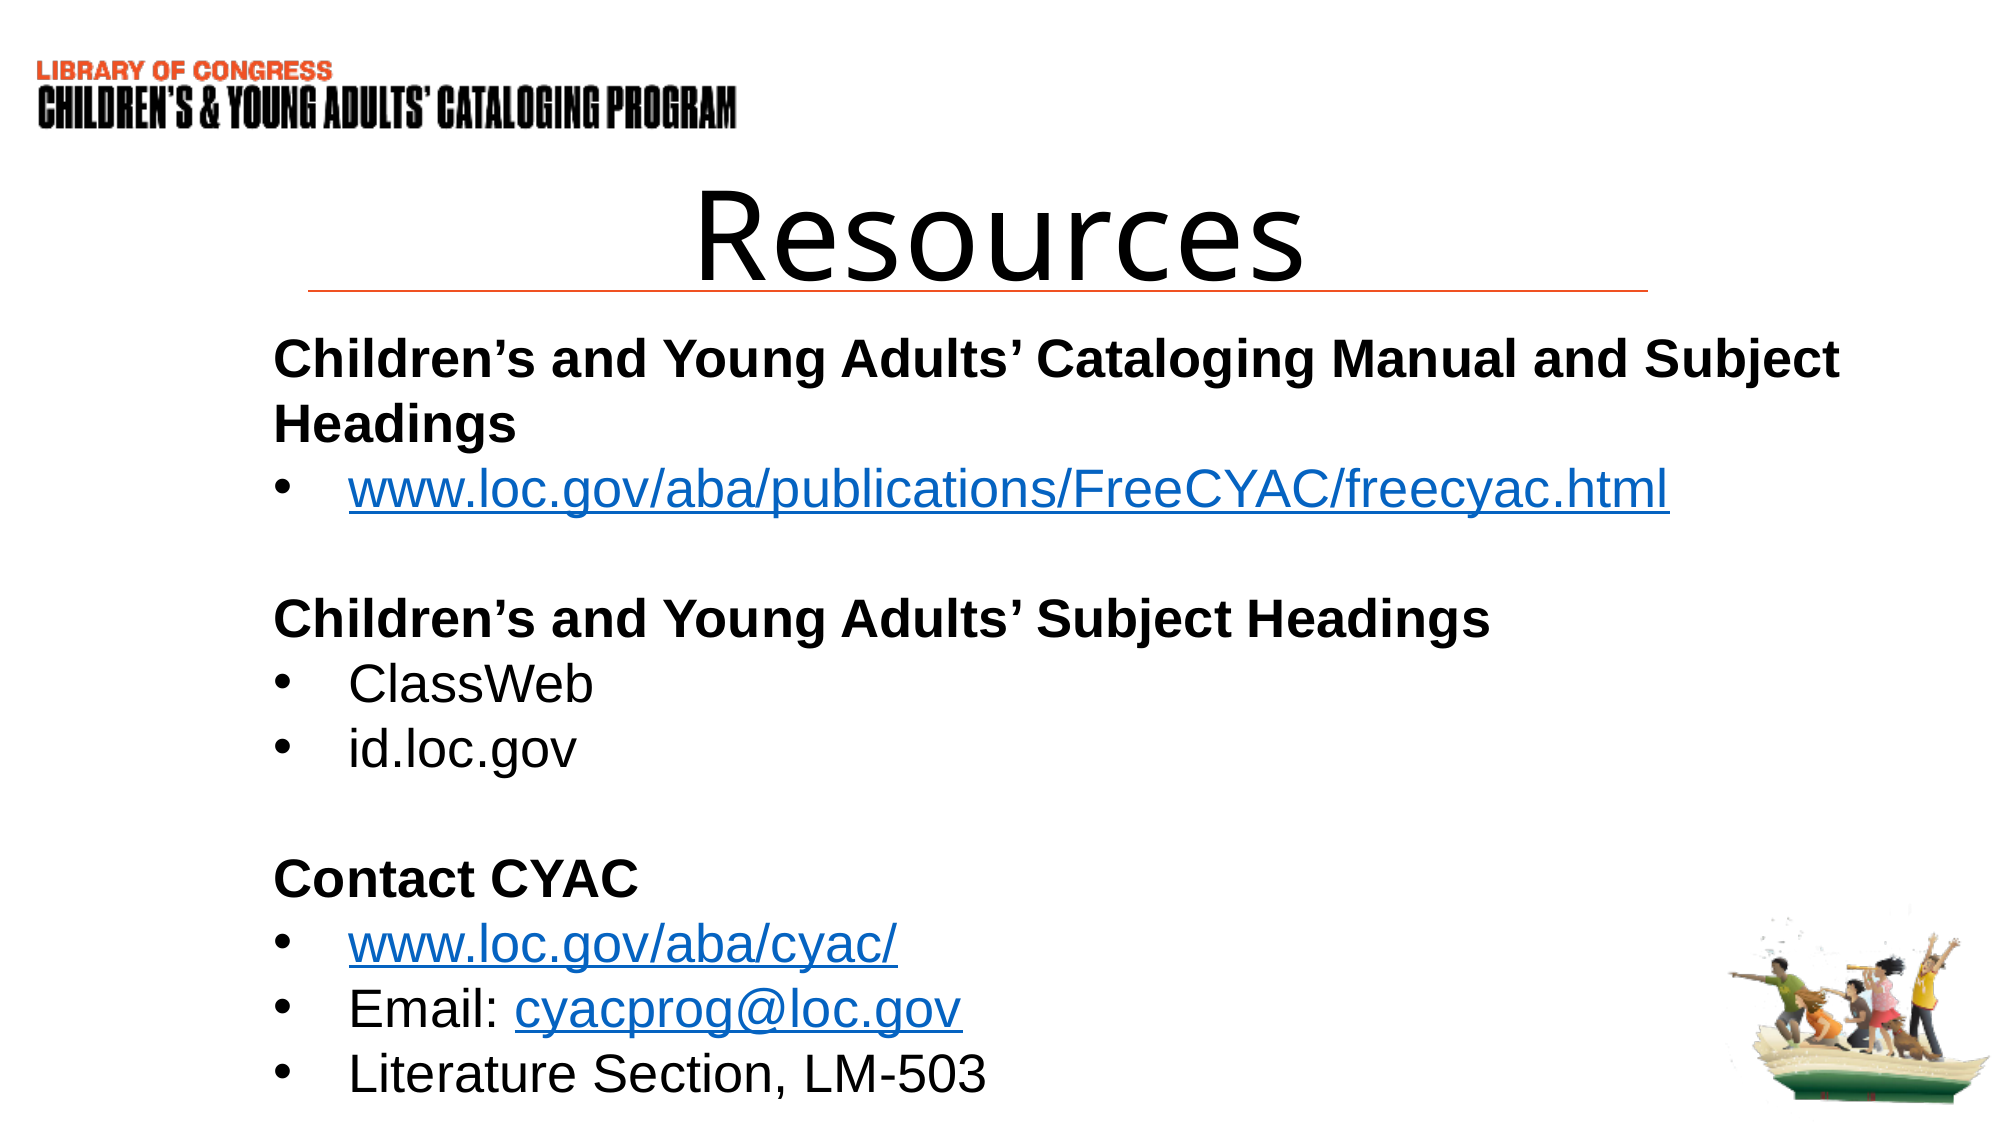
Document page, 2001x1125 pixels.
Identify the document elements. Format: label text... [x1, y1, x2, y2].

text_box Resources [20, 163, 1978, 317]
picture [0, 0, 790, 182]
text_box Children’s and Young Adults’ Cataloging Manual and Subject Headings www.loc.gov/aba/publications/FreeCYAC/freecyac.html Children’s and Young Adults’ Subject Headings ClassWeb id.loc.gov Contact CYAC www.loc.gov/aba/cyac/ Email: cyacprog@loc.gov Literature Section, LM-503 [258, 316, 1905, 1111]
picture [1725, 893, 2000, 1125]
